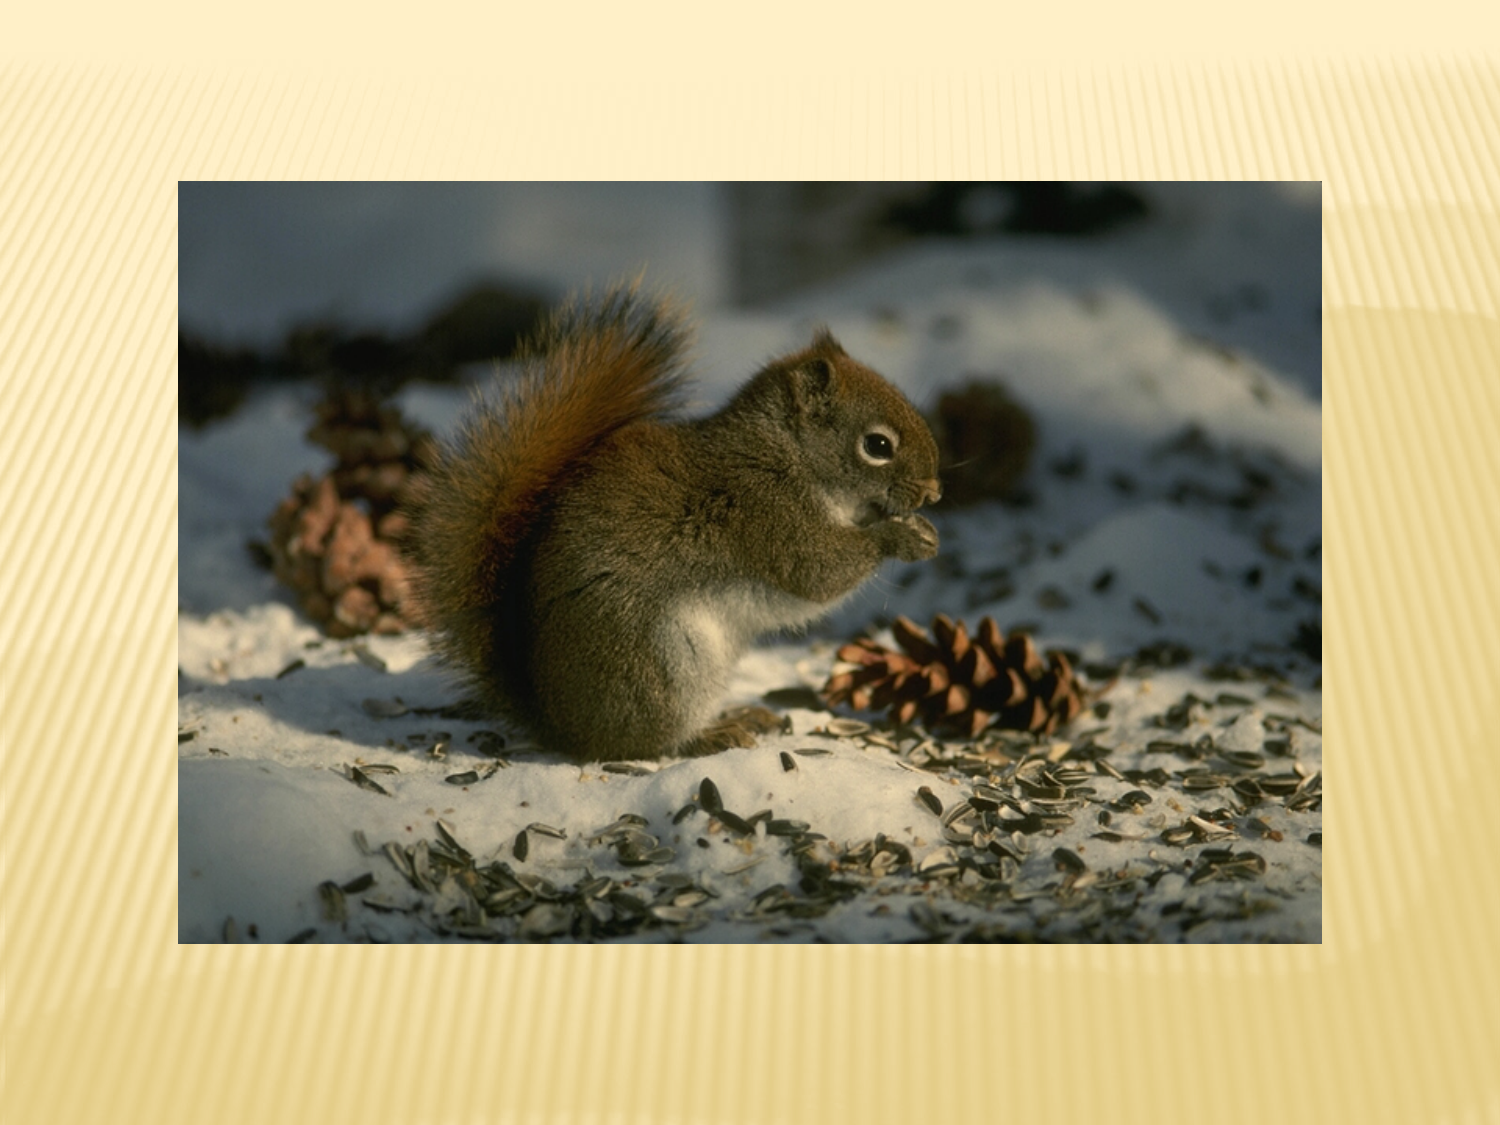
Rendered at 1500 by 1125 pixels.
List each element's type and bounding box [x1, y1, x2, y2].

picture [177, 180, 1323, 944]
